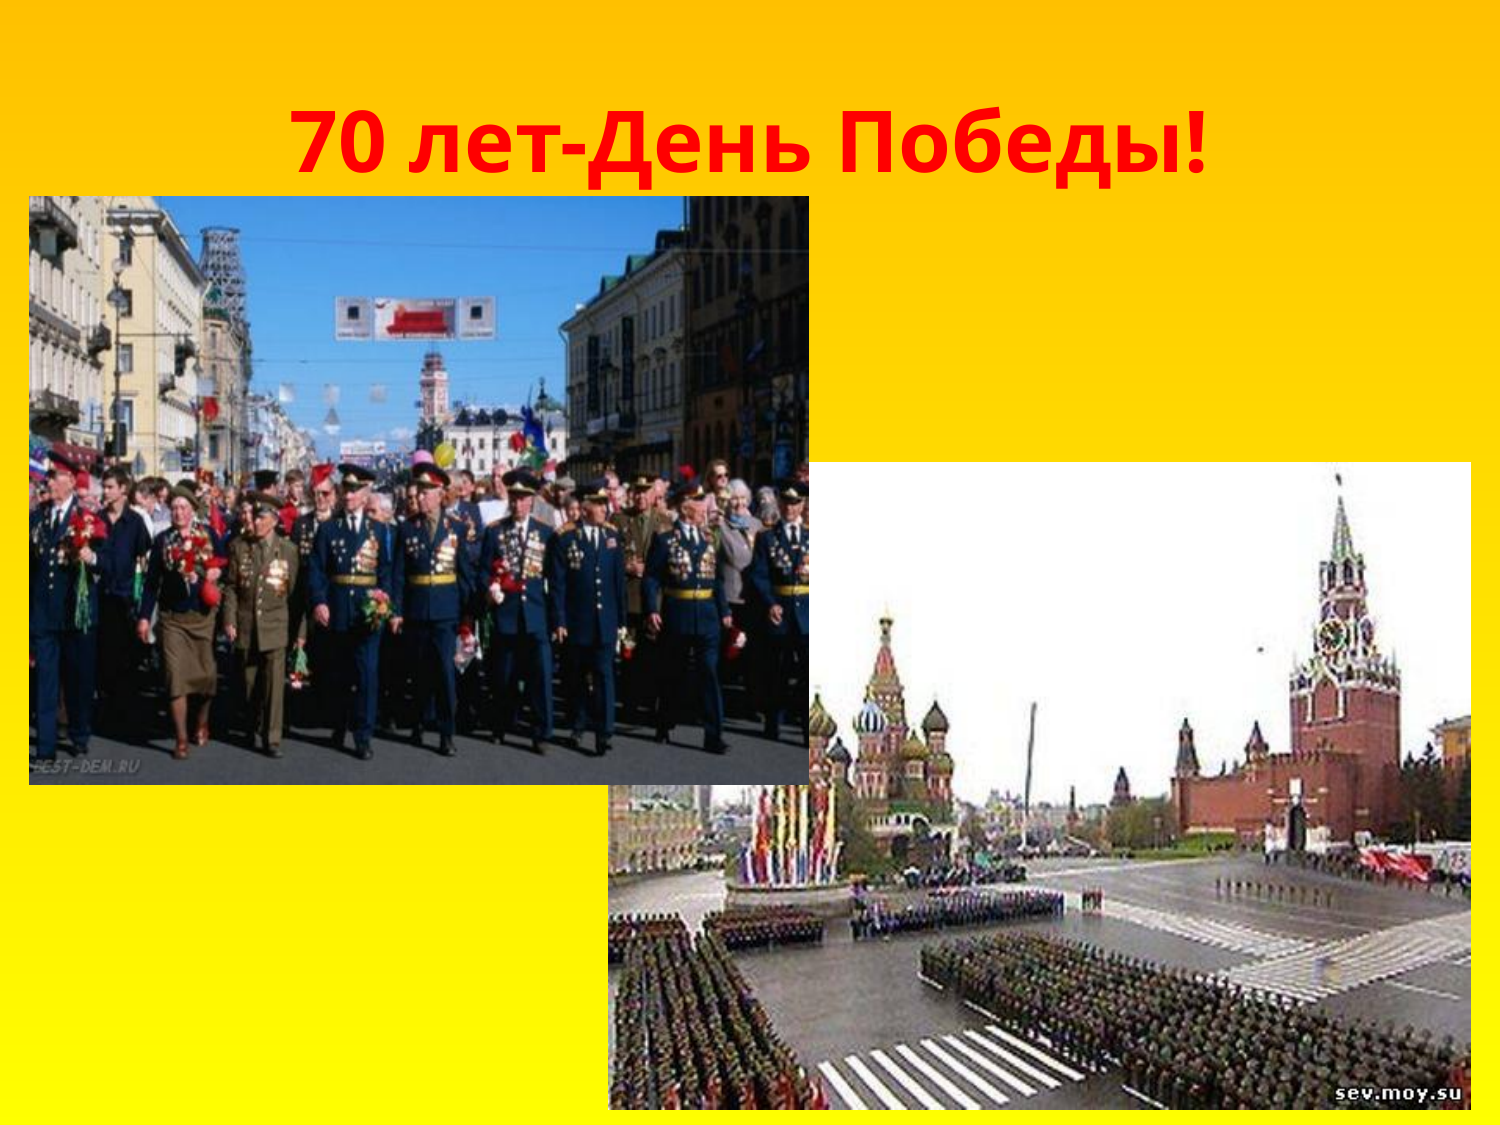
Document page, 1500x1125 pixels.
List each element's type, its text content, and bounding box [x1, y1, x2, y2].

picture [29, 196, 810, 786]
title 70 лет-День Победы! [75, 45, 1425, 233]
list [607, 462, 1471, 1110]
